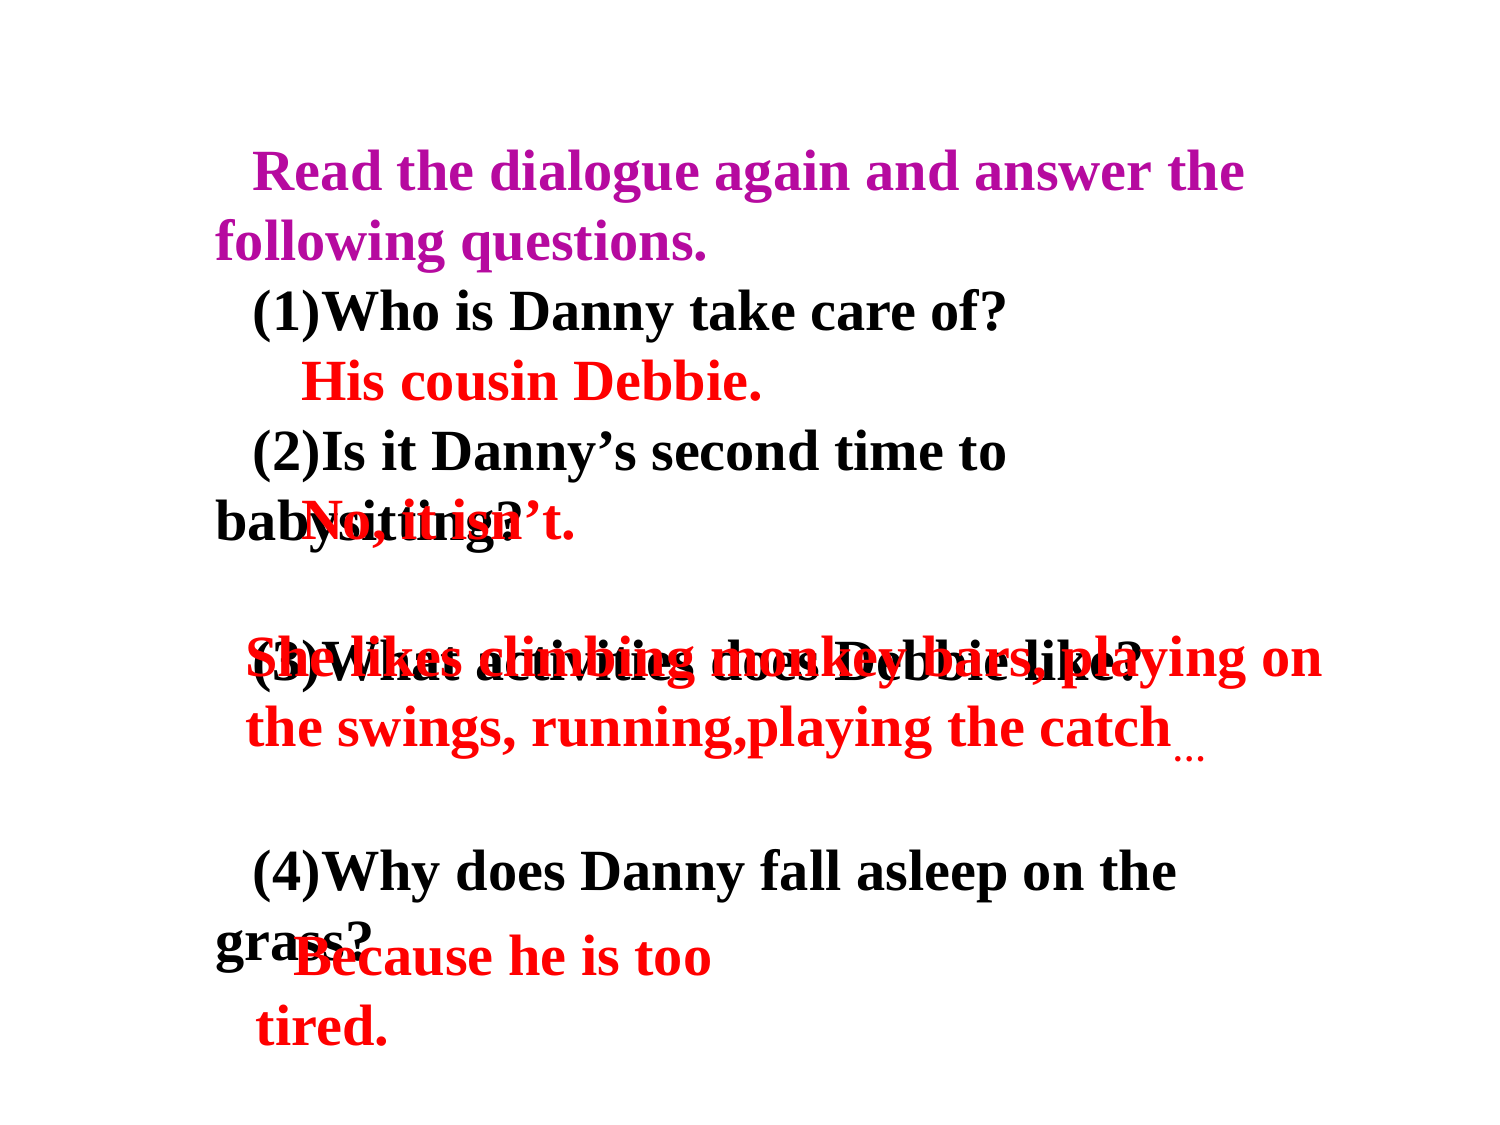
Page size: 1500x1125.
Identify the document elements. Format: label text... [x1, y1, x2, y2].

text_box Because he is too tired. [241, 910, 838, 995]
text_box No, it isn’t. [286, 474, 607, 559]
text_box She likes climbing monkey bars, playing on the swings, running,playing the catch… [230, 610, 1353, 776]
text_box Read the dialogue again and answer the following questions. (1)Who is Danny take care of? (2)Is it Danny’s second time to babysitting? (3)What activities does Debbie like? (4)Why does Danny fall asleep on the grass? [200, 125, 1281, 980]
text_box His cousin Debbie. [286, 334, 793, 420]
